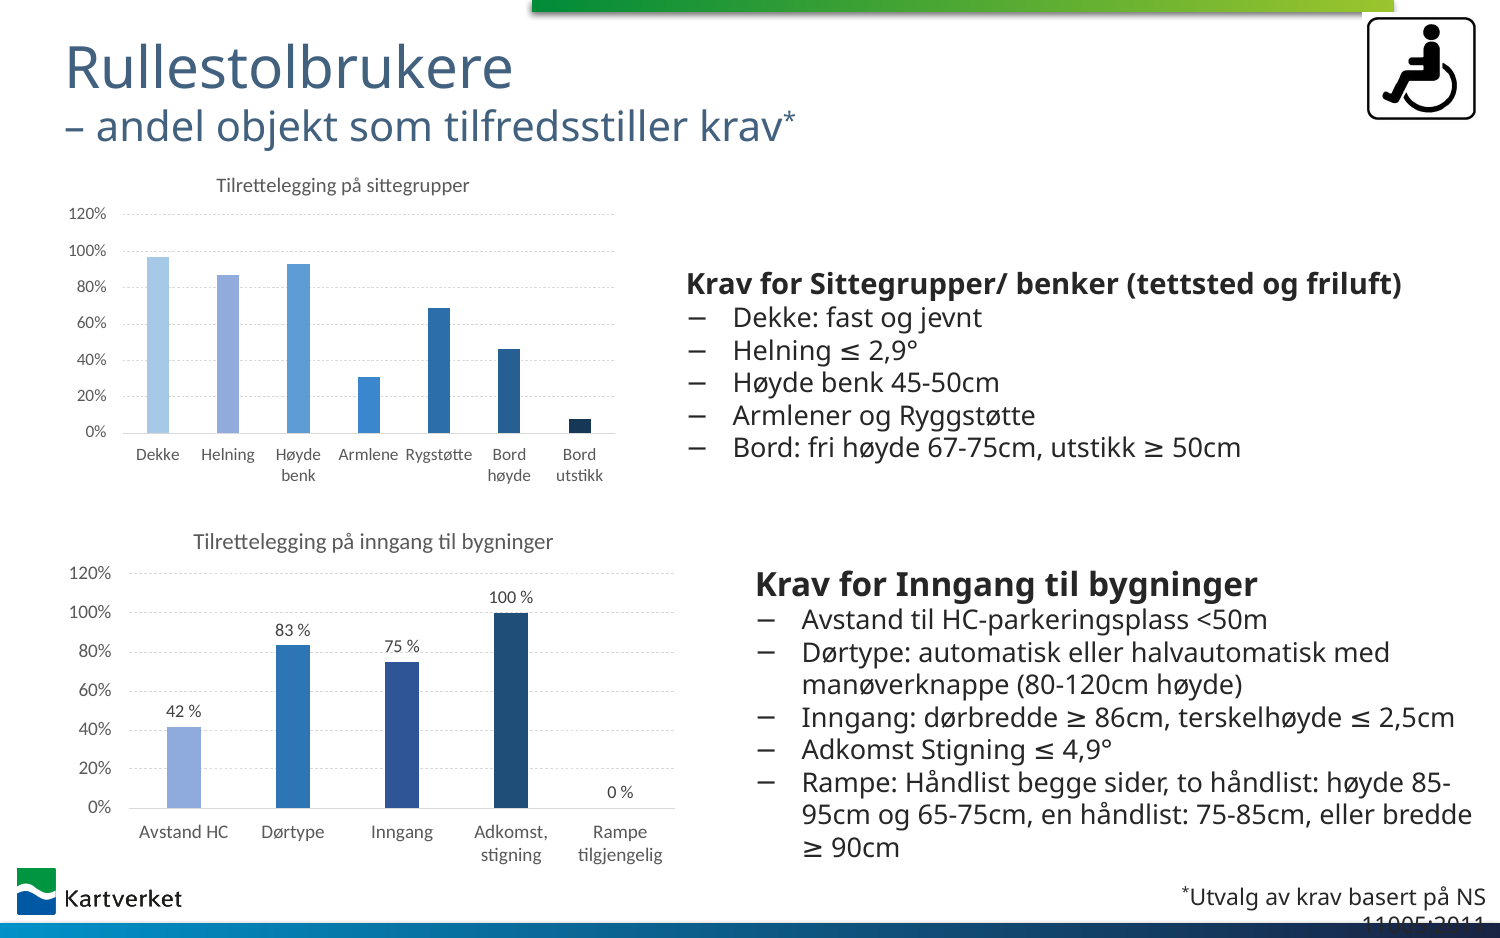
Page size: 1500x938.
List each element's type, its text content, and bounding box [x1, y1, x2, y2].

text_box Rullestolbrukere – andel objekt som tilfredsstiller krav* [49, 25, 1431, 158]
picture [62, 520, 686, 874]
picture [62, 166, 625, 492]
picture [1362, 12, 1481, 126]
text_box *Utvalg av krav basert på NS 11005:2011 [1068, 873, 1500, 938]
text_box Krav for Inngang til bygninger Avstand til HC-parkeringsplass <50m Dørtype: automatisk eller halvautomatisk med manøverknappe (80-120cm høyde) Inngang: dørbredde ≥ 86cm, terskelhøyde ≤ 2,5cm Adkomst Stigning ≤ 4,9° Rampe: Håndlist begge sider, to håndlist: høyde 85-95cm og 65-75cm, en håndlist: 75-85cm, eller bredde ≥ 90cm [740, 555, 1491, 870]
text_box Krav for Sittegrupper/ benker (tettsted og friluft) Dekke: fast og jevnt Helning ≤ 2,9° Høyde benk 45-50cm Armlener og Ryggstøtte Bord: fri høyde 67-75cm, utstikk ≥ 50cm [670, 258, 1418, 471]
